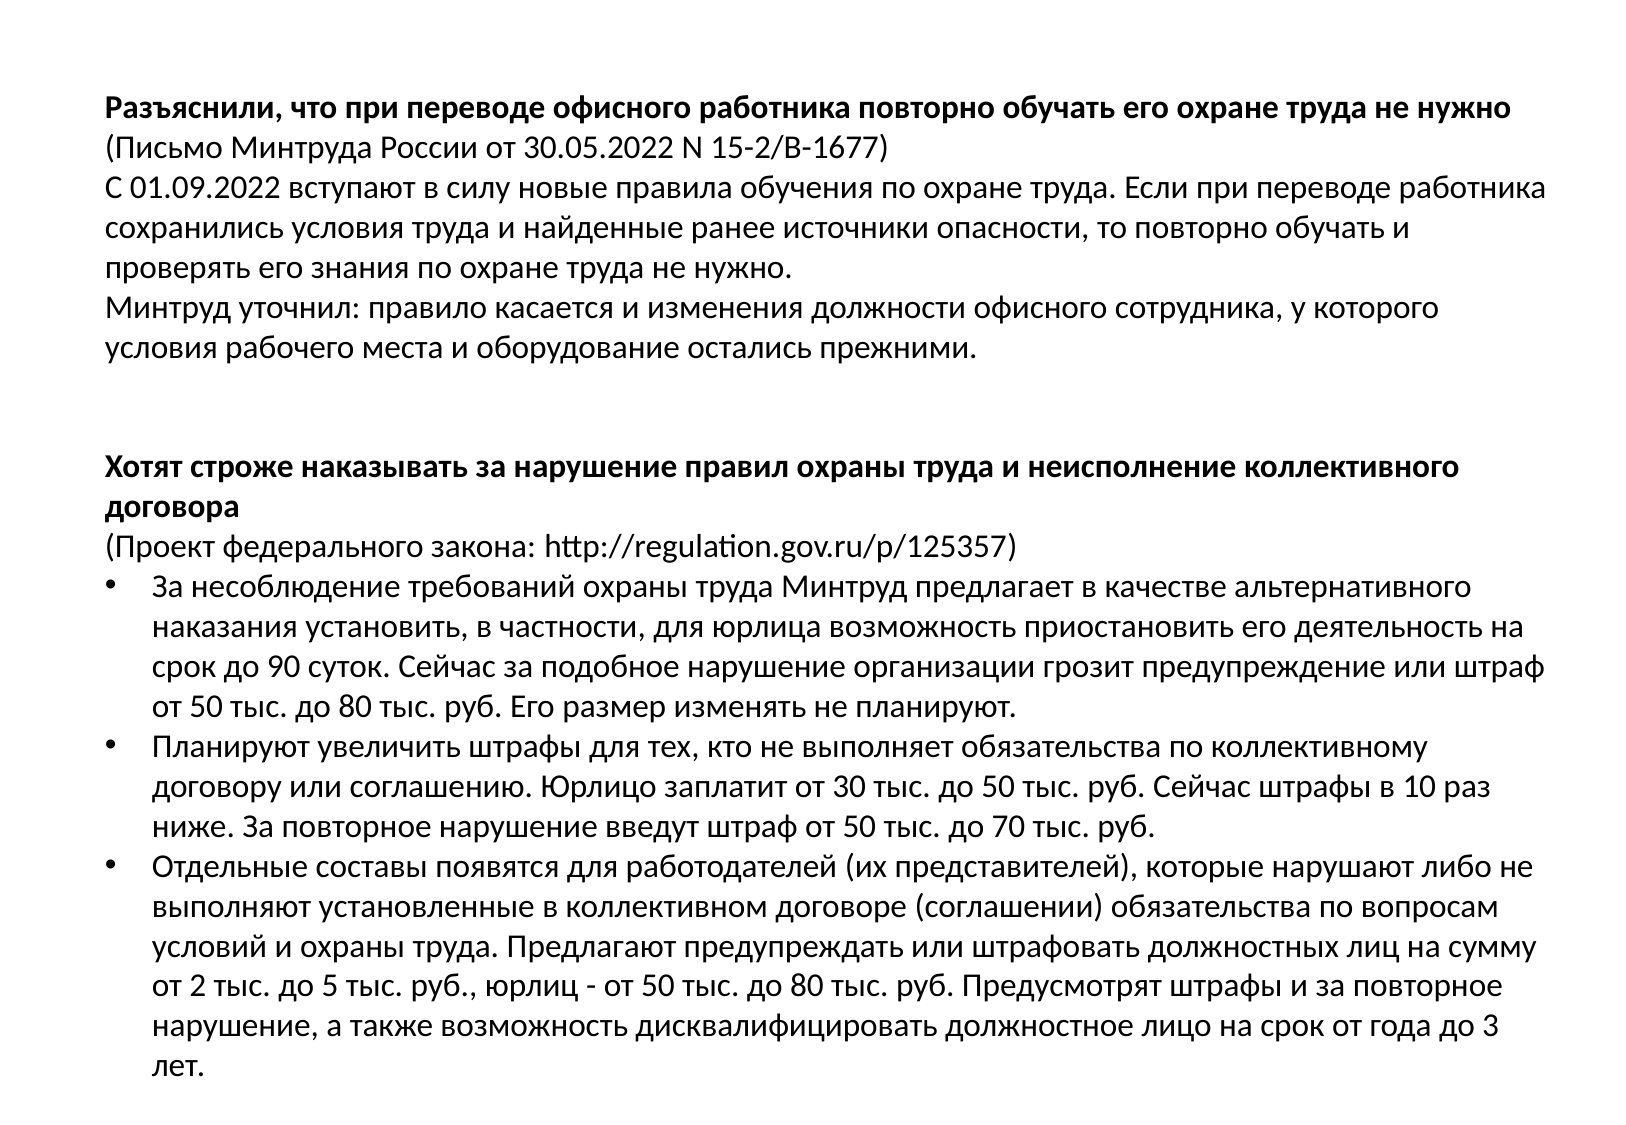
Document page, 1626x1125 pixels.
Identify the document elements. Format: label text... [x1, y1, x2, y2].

text_box Разъяснили, что при переводе офисного работника повторно обучать его охране труда не нужно (Письмо Минтруда России от 30.05.2022 N 15-2/В-1677) С 01.09.2022 вступают в силу новые правила обучения по охране труда. Если при переводе работника сохранились условия труда и найденные ранее источники опасности, то повторно обучать и проверять его знания по охране труда не нужно. Минтруд уточнил: правило касается и изменения должности офисного сотрудника, у которого условия рабочего места и оборудование остались прежними. Хотят строже наказывать за нарушение правил охраны труда и неисполнение коллективного договора (Проект федерального закона: http://regulation.gov.ru/p/125357) За несоблюдение требований охраны труда Минтруд предлагает в качестве альтернативного наказания установить, в частности, для юрлица возможность приостановить его деятельность на срок до 90 суток. Сейчас за подобное нарушение организации грозит предупреждение или штраф от 50 тыс. до 80 тыс. руб. Его размер изменять не планируют. Планируют увеличить штрафы для тех, кто не выполняет обязательства по коллективному договору или соглашению. Юрлицо заплатит от 30 тыс. до 50 тыс. руб. Сейчас штрафы в 10 раз ниже. За повторное нарушение введут штраф от 50 тыс. до 70 тыс. руб. Отдельные составы появятся для работодателей (их представителей), которые нарушают либо не выполняют установленные в коллективном договоре (соглашении) обязательства по вопросам условий и охраны труда. Предлагают предупреждать или штрафовать должностных лиц на сумму от 2 тыс. до 5 тыс. руб., юрлиц - от 50 тыс. до 80 тыс. руб. Предусмотрят штрафы и за повторное нарушение, а также возможность дисквалифицировать должностное лицо на срок от года до 3 лет. [90, 77, 1572, 1091]
